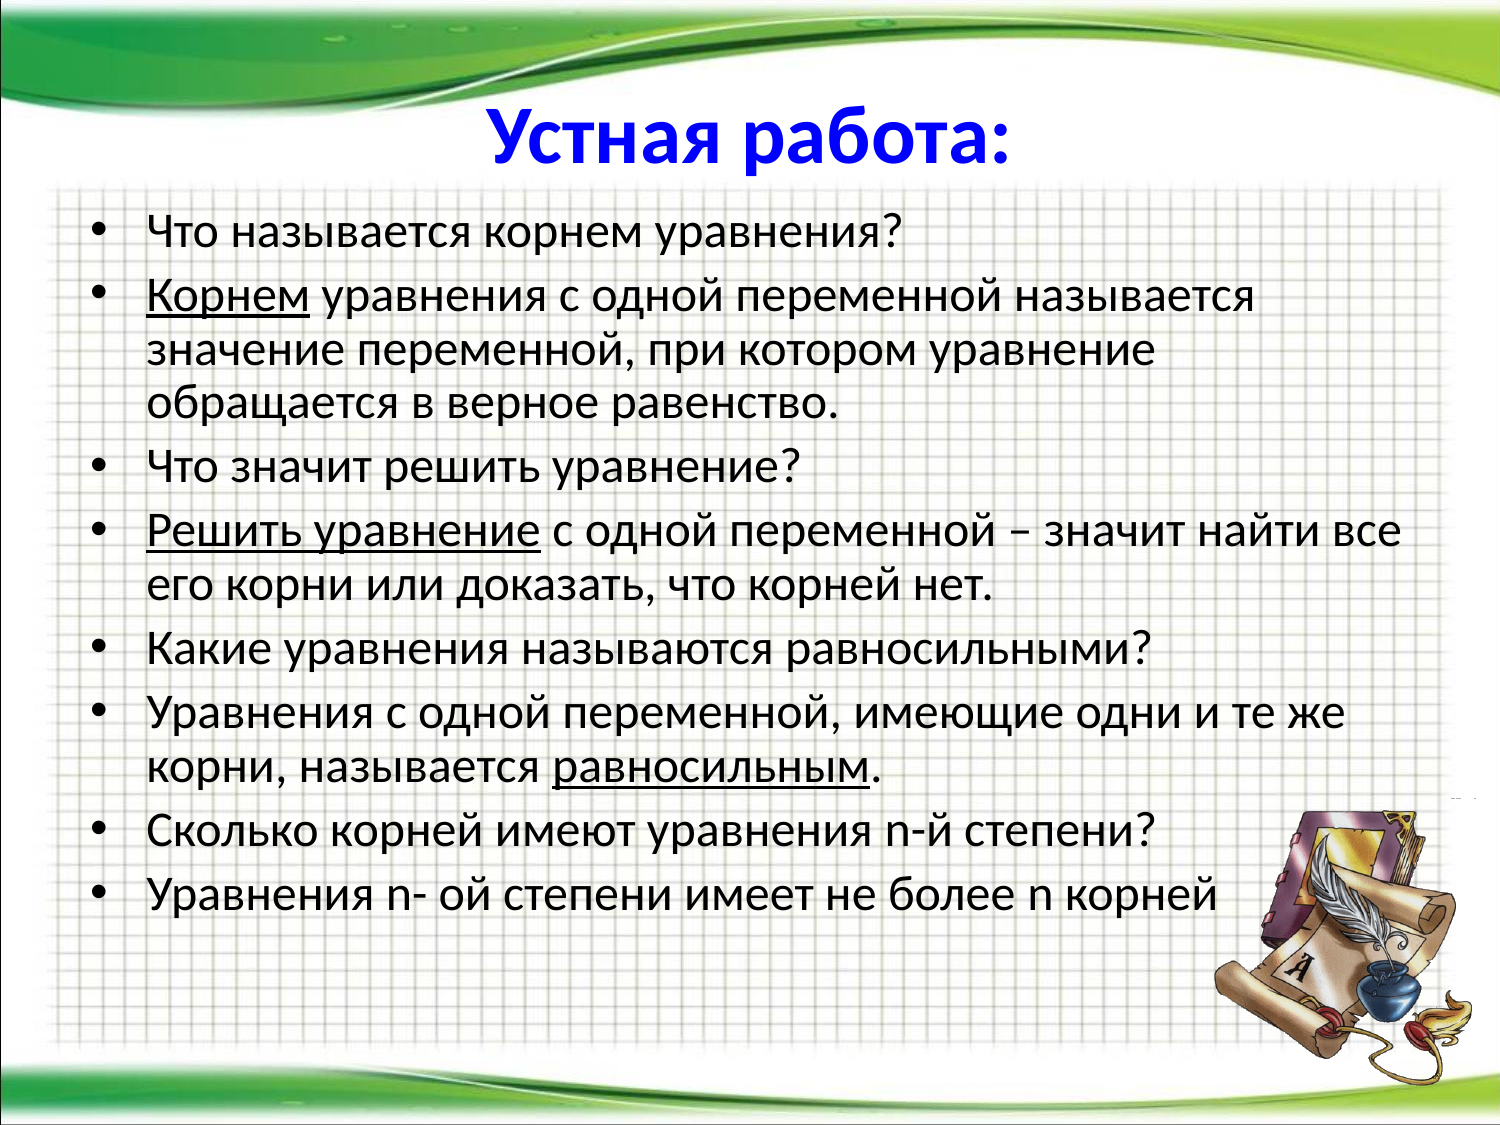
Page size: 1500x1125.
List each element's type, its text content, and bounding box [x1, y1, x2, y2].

title Устная работа: [75, 75, 1425, 185]
picture [0, 0, 1500, 1125]
list Что называется корнем уравнения? Корнем уравнения с одной переменной называется значение переменной, при котором уравнение обращается в верное равенство. Что значит решить уравнение? Решить уравнение с одной переменной – значит найти все его корни или доказать, что корней нет. Какие уравнения называются равносильными? Уравнения с одной переменной, имеющие одни и те же корни, называется равносильным. Сколько корней имеют уравнения n-й степени? Уравнения n- ой степени имеет не более n корней [75, 196, 1425, 1059]
